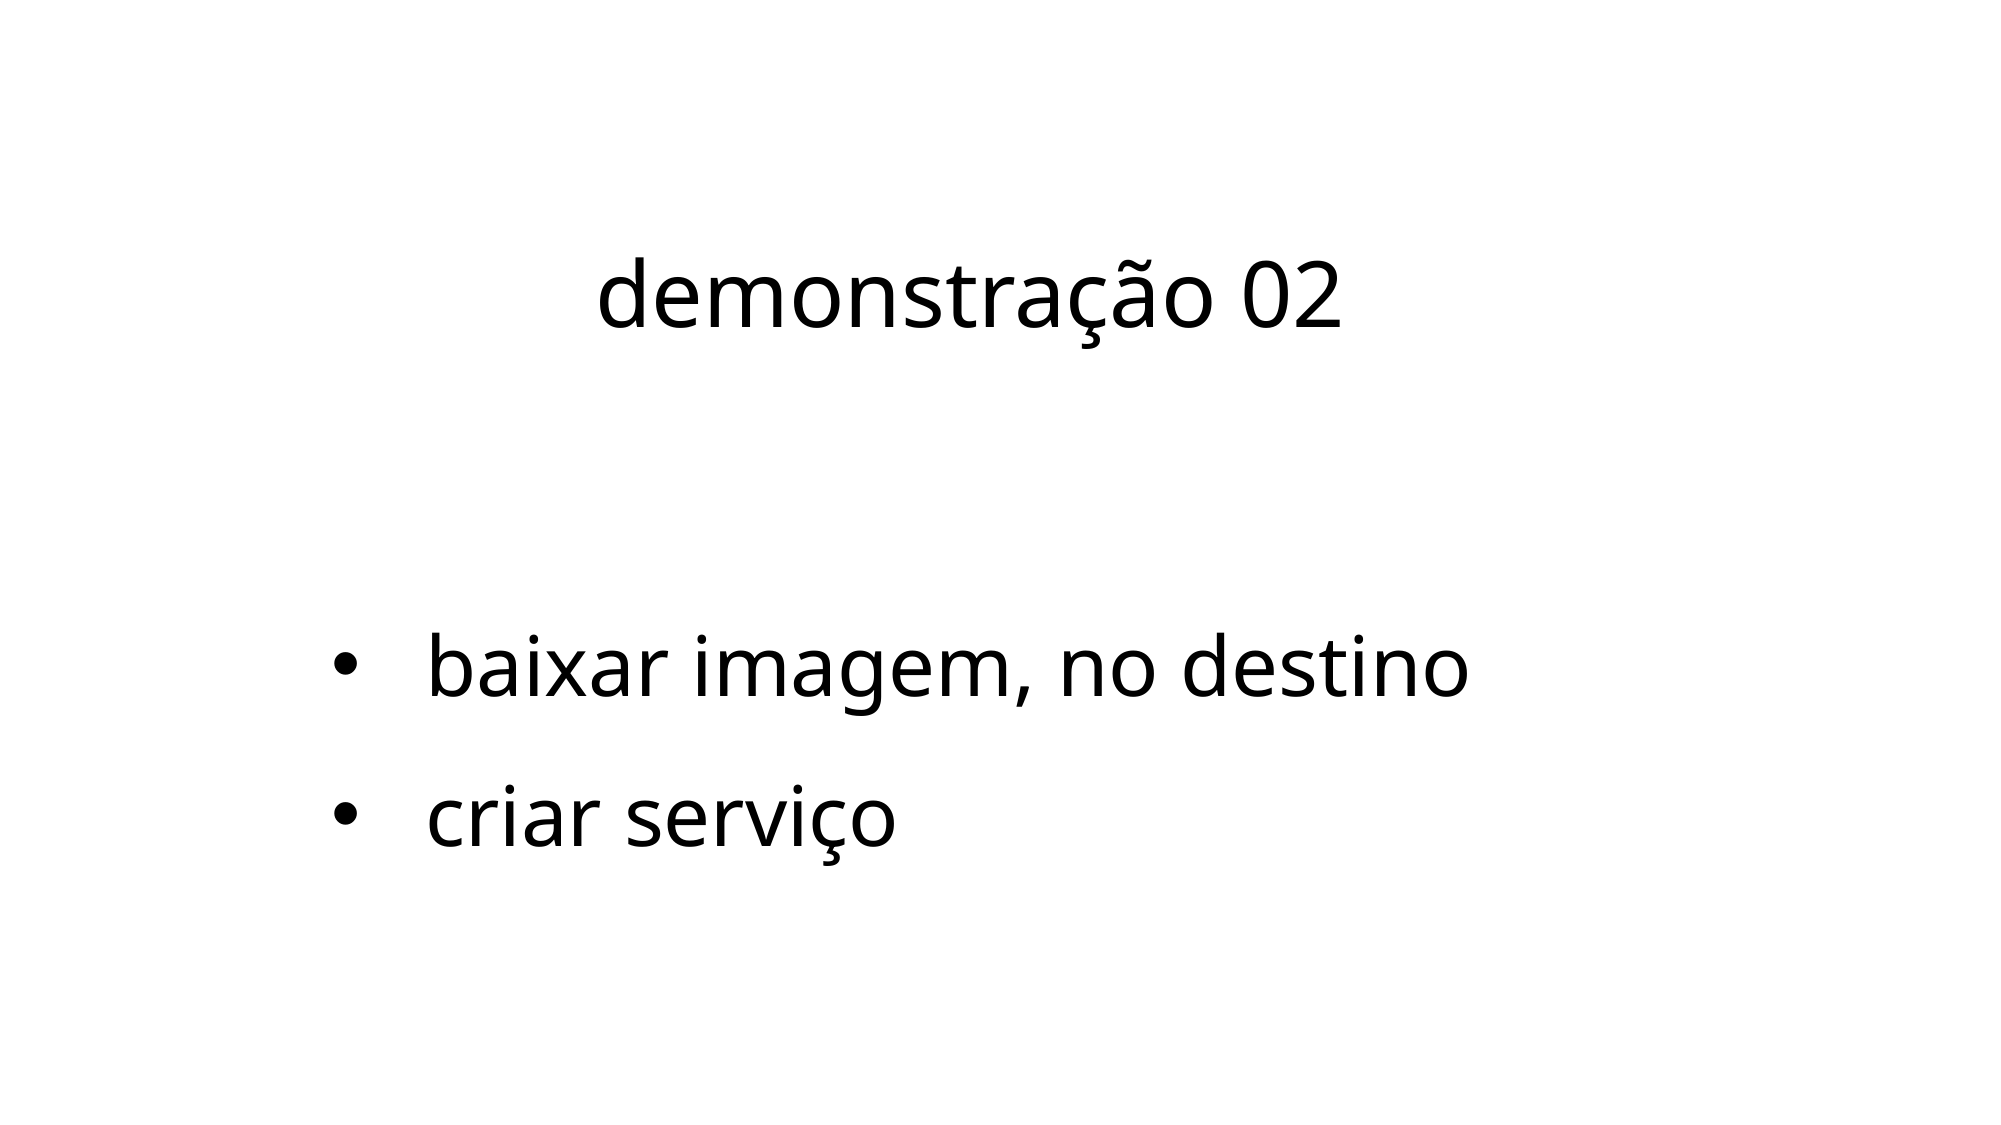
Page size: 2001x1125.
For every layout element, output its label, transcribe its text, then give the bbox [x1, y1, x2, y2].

text_box baixar imagem, no destino criar serviço [316, 406, 1625, 1020]
title demonstração 02 [108, 189, 1834, 407]
